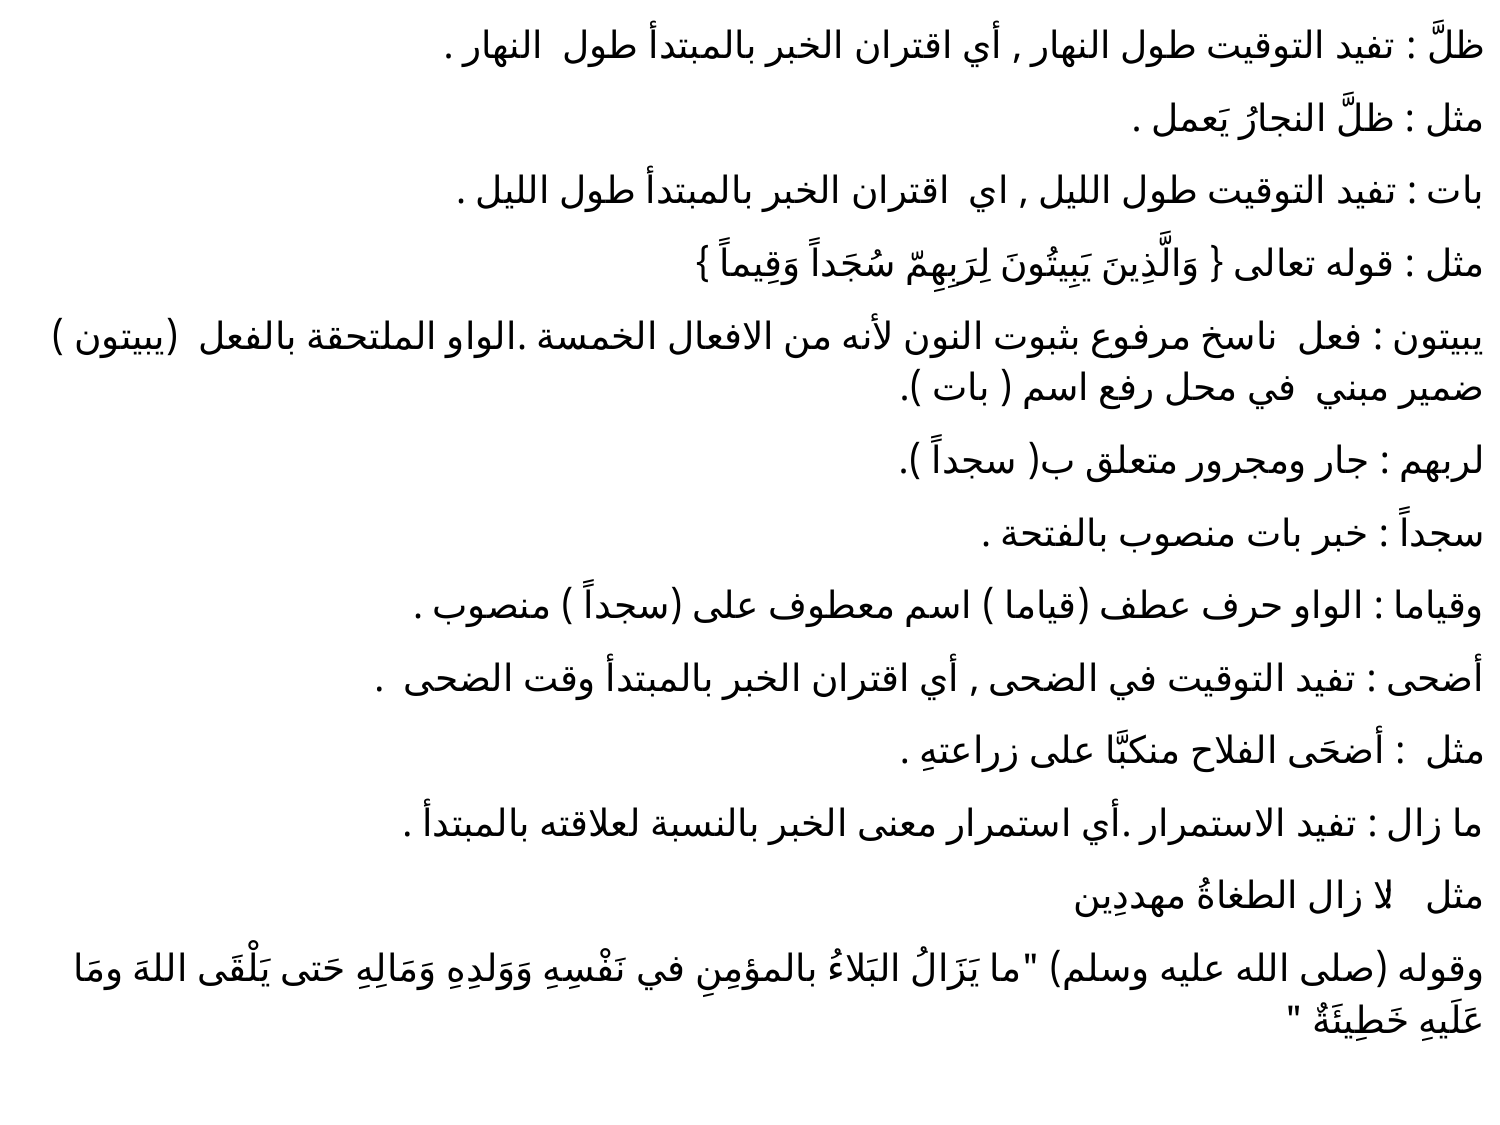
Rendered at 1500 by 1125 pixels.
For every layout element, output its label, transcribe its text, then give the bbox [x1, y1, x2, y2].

text_box ظلَّ : تفيد التوقيت طول النهار , أي اقتران الخبر بالمبتدأ طول النهار . مثل : ظلَّ النجارُ يَعمل . بات : تفيد التوقيت طول الليل , اي اقتران الخبر بالمبتدأ طول الليل . مثل : قوله تعالى { وَالَّذِينَ يَبِيتُونَ لِرَبِهِمّ سُجَداً وَقِيماً } يبيتون : فعل ناسخ مرفوع بثبوت النون لأنه من الافعال الخمسة .الواو الملتحقة بالفعل (يبيتون ) ضمير مبني في محل رفع اسم ( بات ). لربهم : جار ومجرور متعلق ب( سجداً ). سجداً : خبر بات منصوب بالفتحة . وقياما : الواو حرف عطف (قياما ) اسم معطوف على (سجداً ) منصوب . أضحى : تفيد التوقيت في الضحى , أي اقتران الخبر بالمبتدأ وقت الضحى . مثل : أضحَى الفلاح منكبَّا على زراعتهِ . ما زال : تفيد الاستمرار .أي استمرار معنى الخبر بالنسبة لعلاقته بالمبتدأ . مثل : لا زال الطغاةُ مهددِين وقوله (صلى الله عليه وسلم) "ما يَزَالُ البَلاءُ بالمؤمِنِ في نَفْسِهِ وَوَلدِهِ وَمَالِهِ حَتى يَلْقَى اللهَ ومَا عَلَيهِ خَطِيئَةٌ " [0, 7, 1500, 1049]
